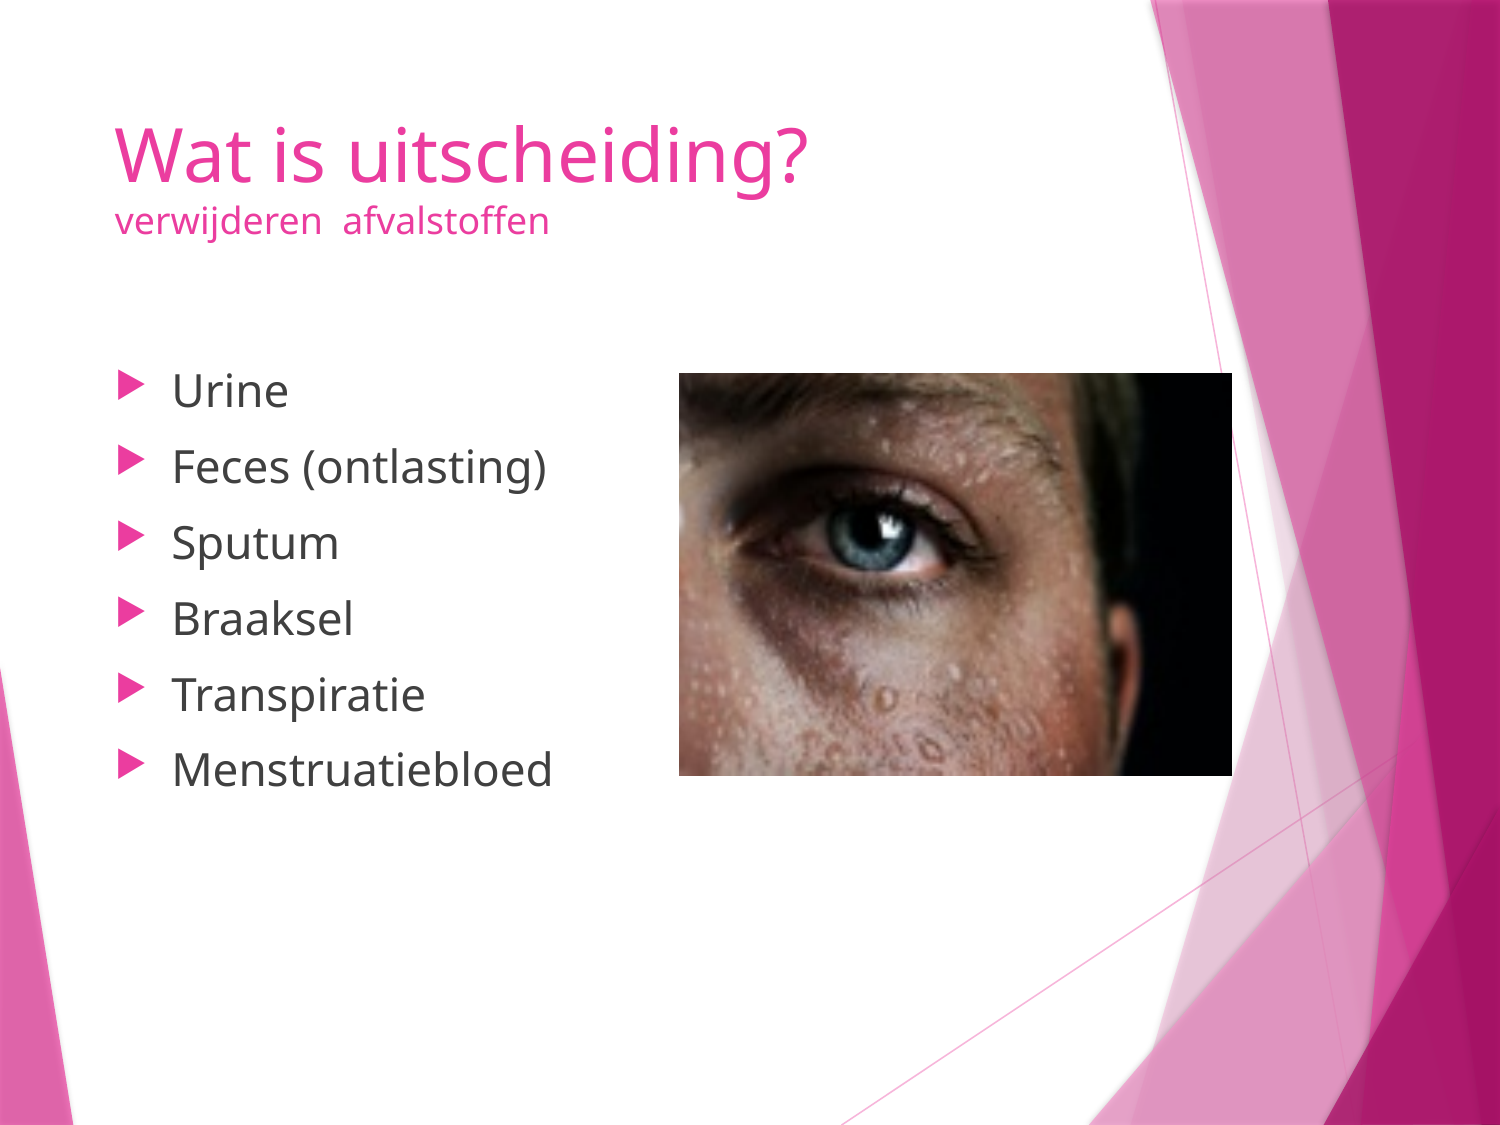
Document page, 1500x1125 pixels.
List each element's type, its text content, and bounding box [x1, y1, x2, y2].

picture [678, 372, 1232, 776]
list Urine Feces (ontlasting) Sputum Braaksel Transpiratie Menstruatiebloed [99, 354, 1142, 992]
title Wat is uitscheiding? verwijderen afvalstoffen [99, 99, 1142, 317]
